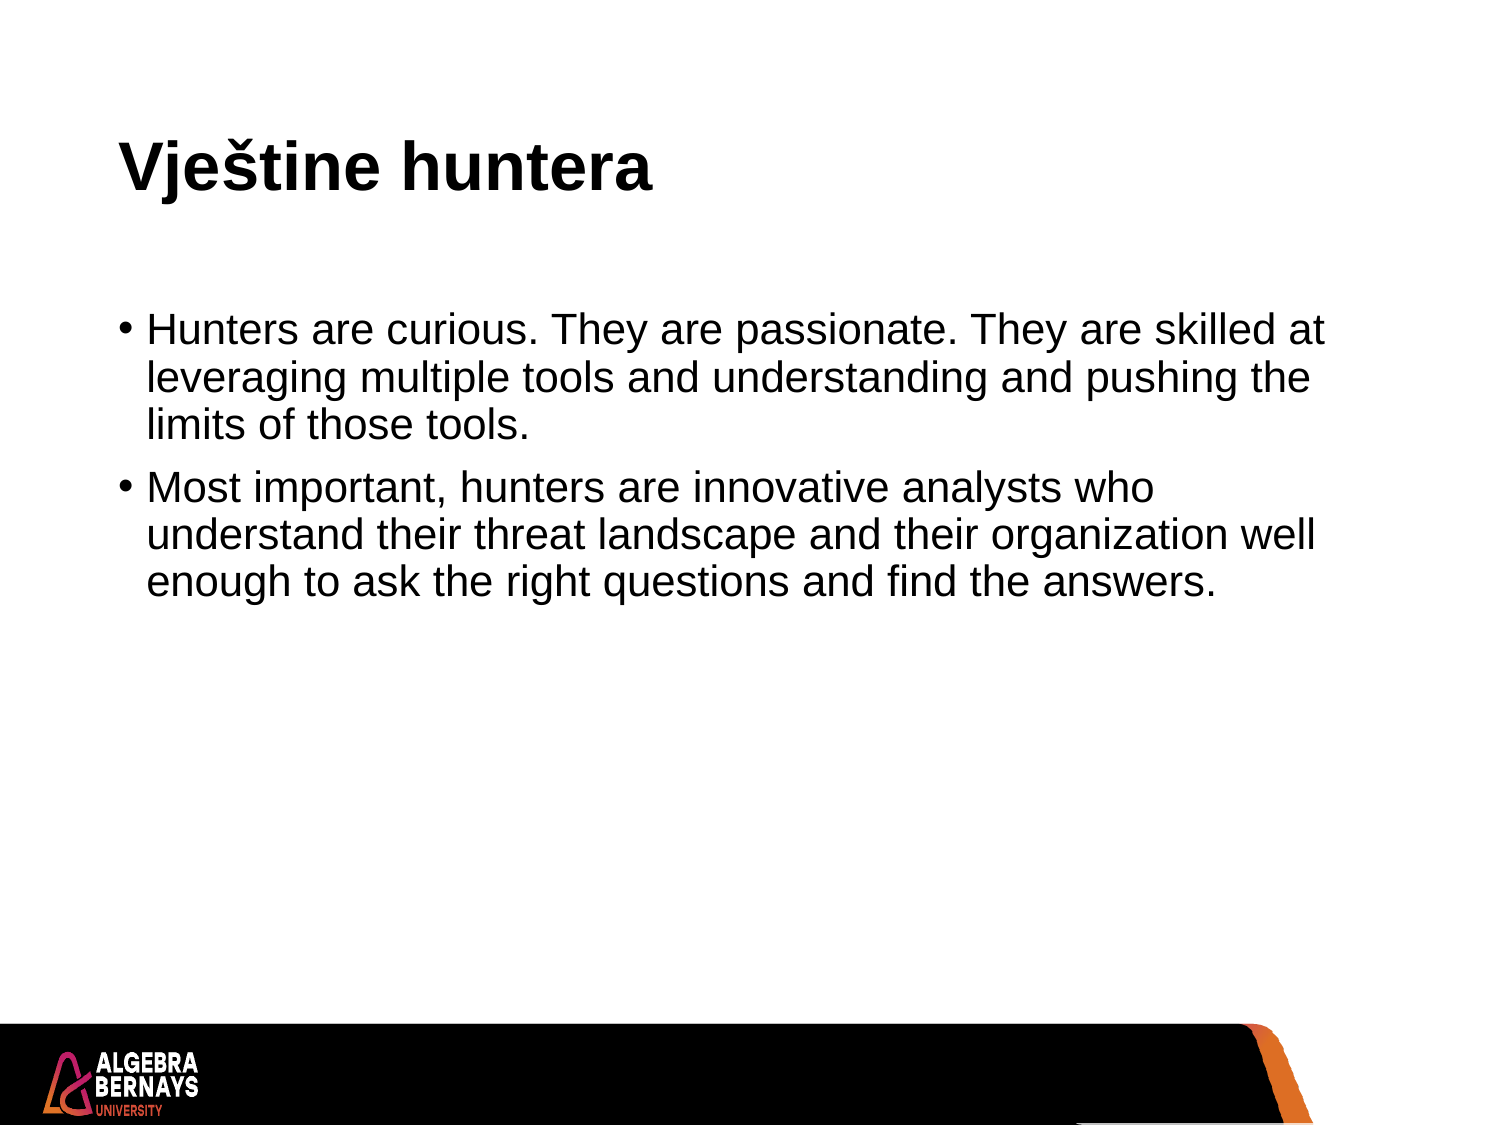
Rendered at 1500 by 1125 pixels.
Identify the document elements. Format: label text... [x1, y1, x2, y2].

list Hunters are curious. They are passionate. They are skilled at leveraging multiple tools and understanding and pushing the limits of those tools. Most important, hunters are innovative analysts who understand their threat landscape and their organization well enough to ask the right questions and find the answers. [103, 299, 1397, 1014]
picture [0, 1023, 1468, 1125]
title Vještine huntera [103, 59, 1397, 278]
